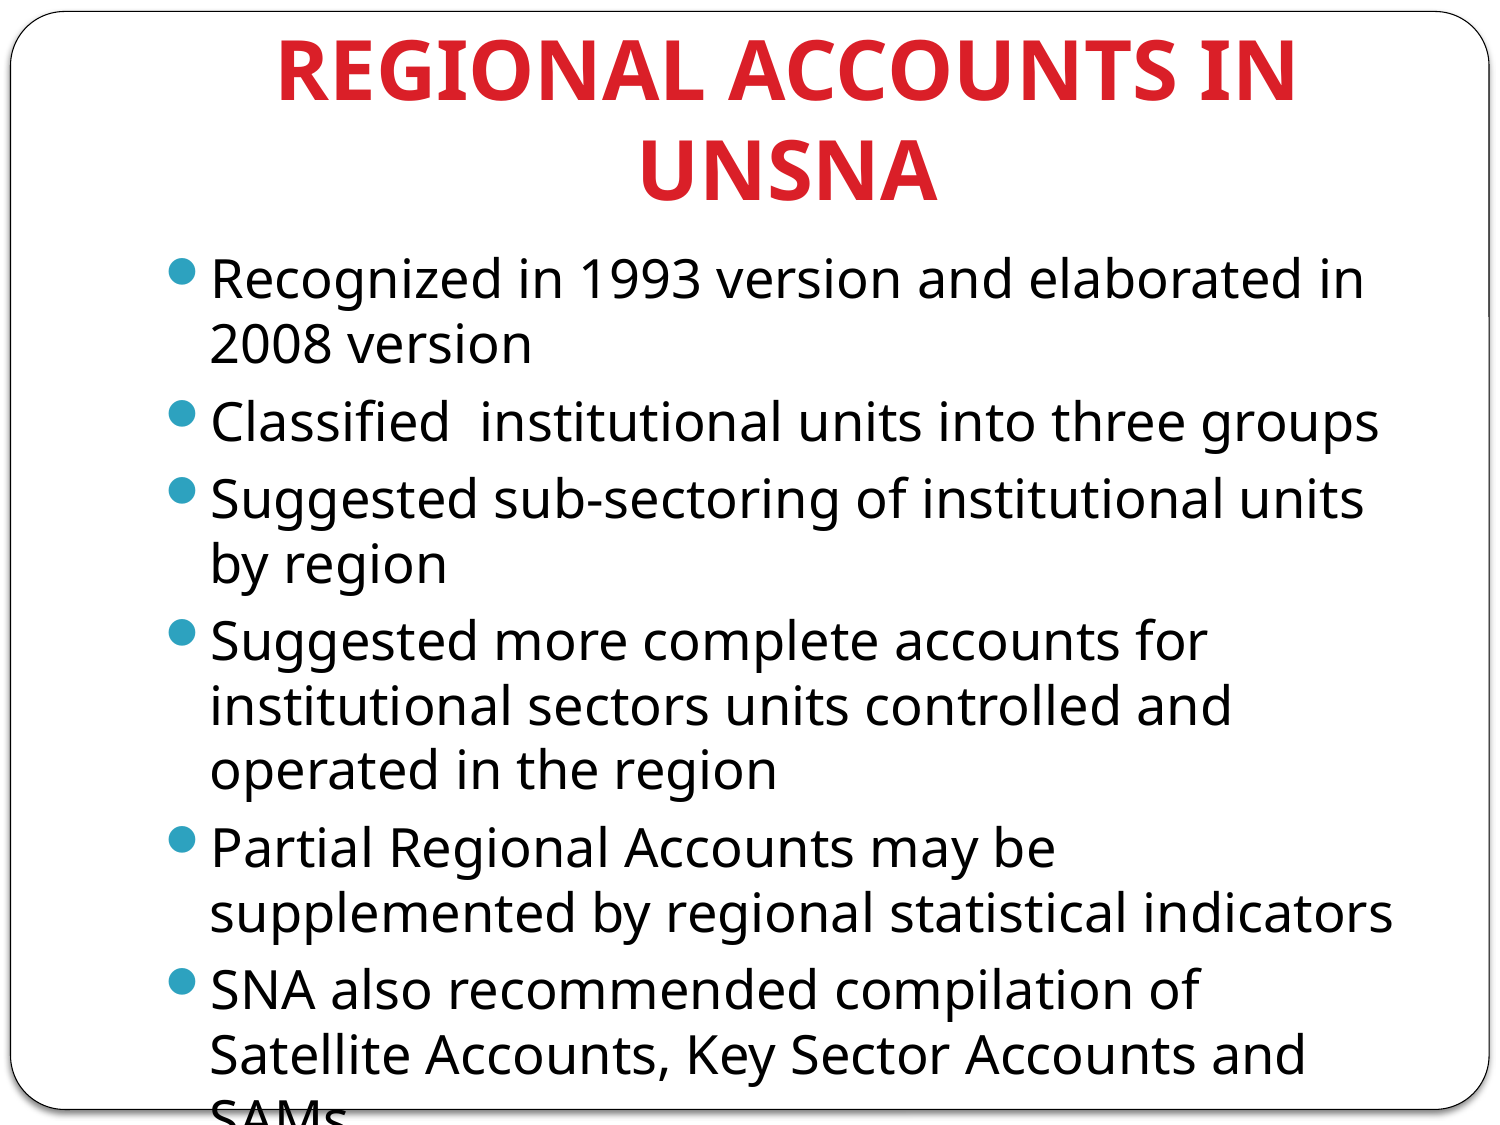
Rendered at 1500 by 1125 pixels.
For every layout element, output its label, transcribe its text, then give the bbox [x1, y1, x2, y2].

list Recognized in 1993 version and elaborated in 2008 version Classified institutional units into three groups Suggested sub-sectoring of institutional units by region Suggested more complete accounts for institutional sectors units controlled and operated in the region Partial Regional Accounts may be supplemented by regional statistical indicators SNA also recommended compilation of Satellite Accounts, Key Sector Accounts and SAMs [150, 237, 1425, 988]
title REGIONAL ACCOUNTS IN UNSNA [150, 45, 1425, 233]
